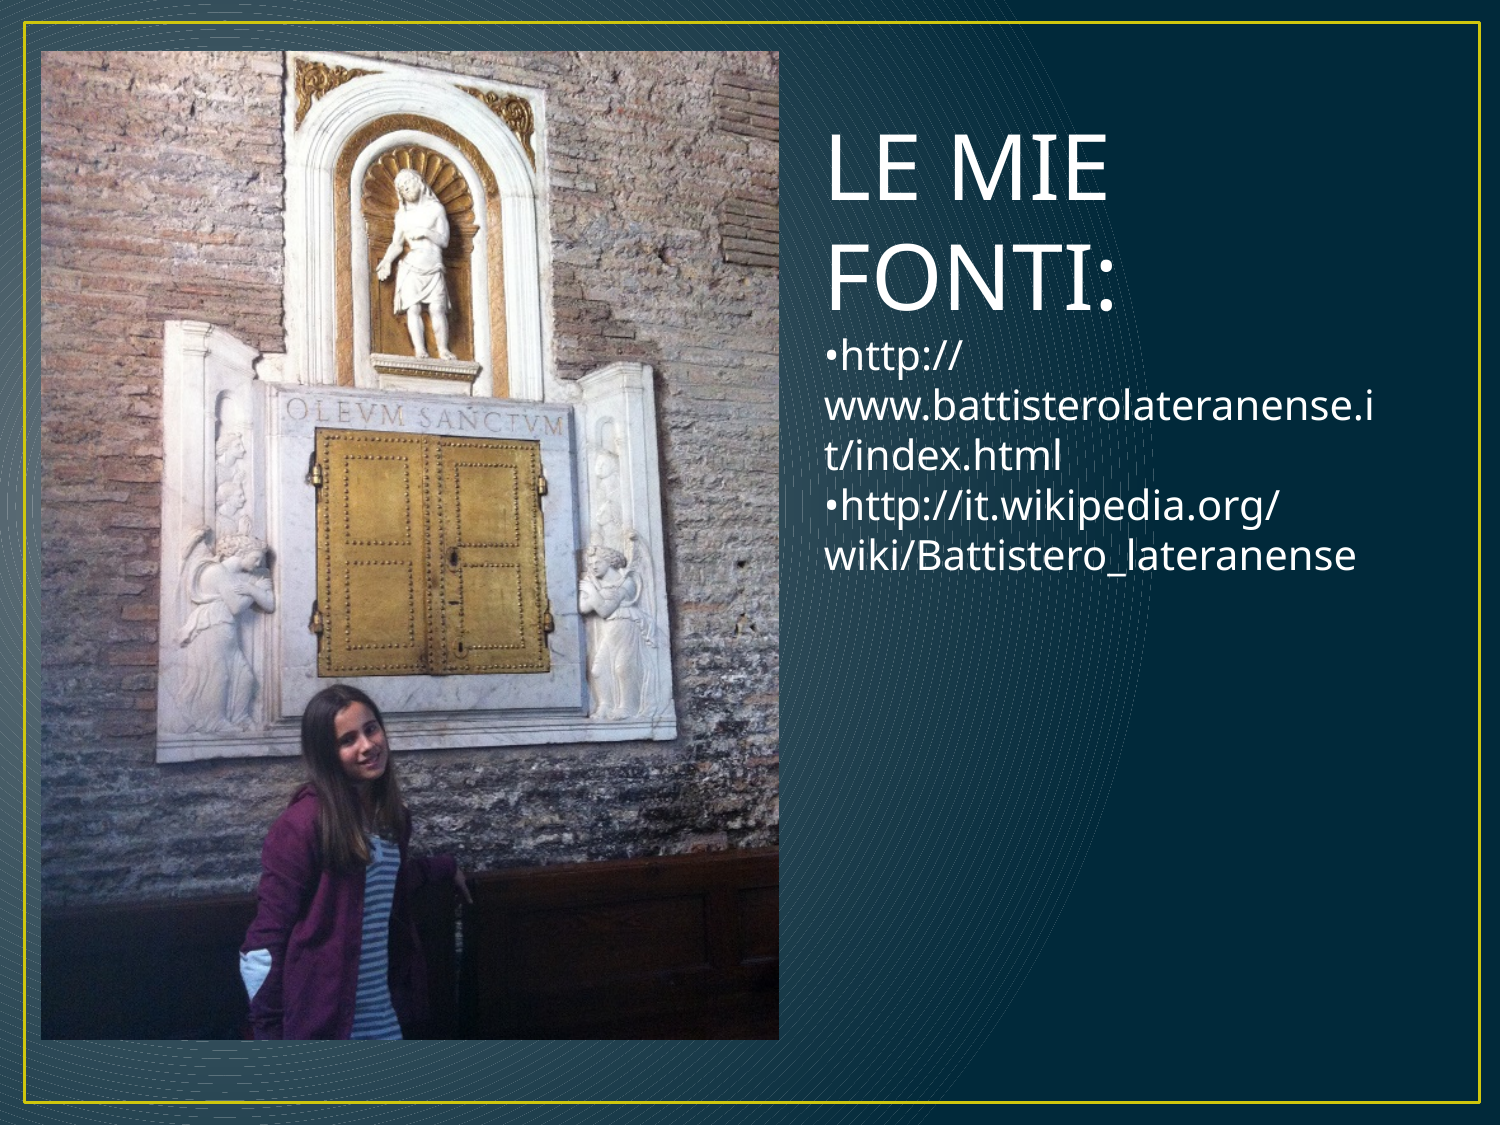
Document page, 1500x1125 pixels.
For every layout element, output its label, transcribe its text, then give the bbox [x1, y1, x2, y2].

text_box LE MIE FONTI: •http://www.battisterolateranense.it/index.html •http://it.wikipedia.org/wiki/Battistero_lateranense [808, 101, 1398, 587]
picture [41, 51, 780, 1040]
